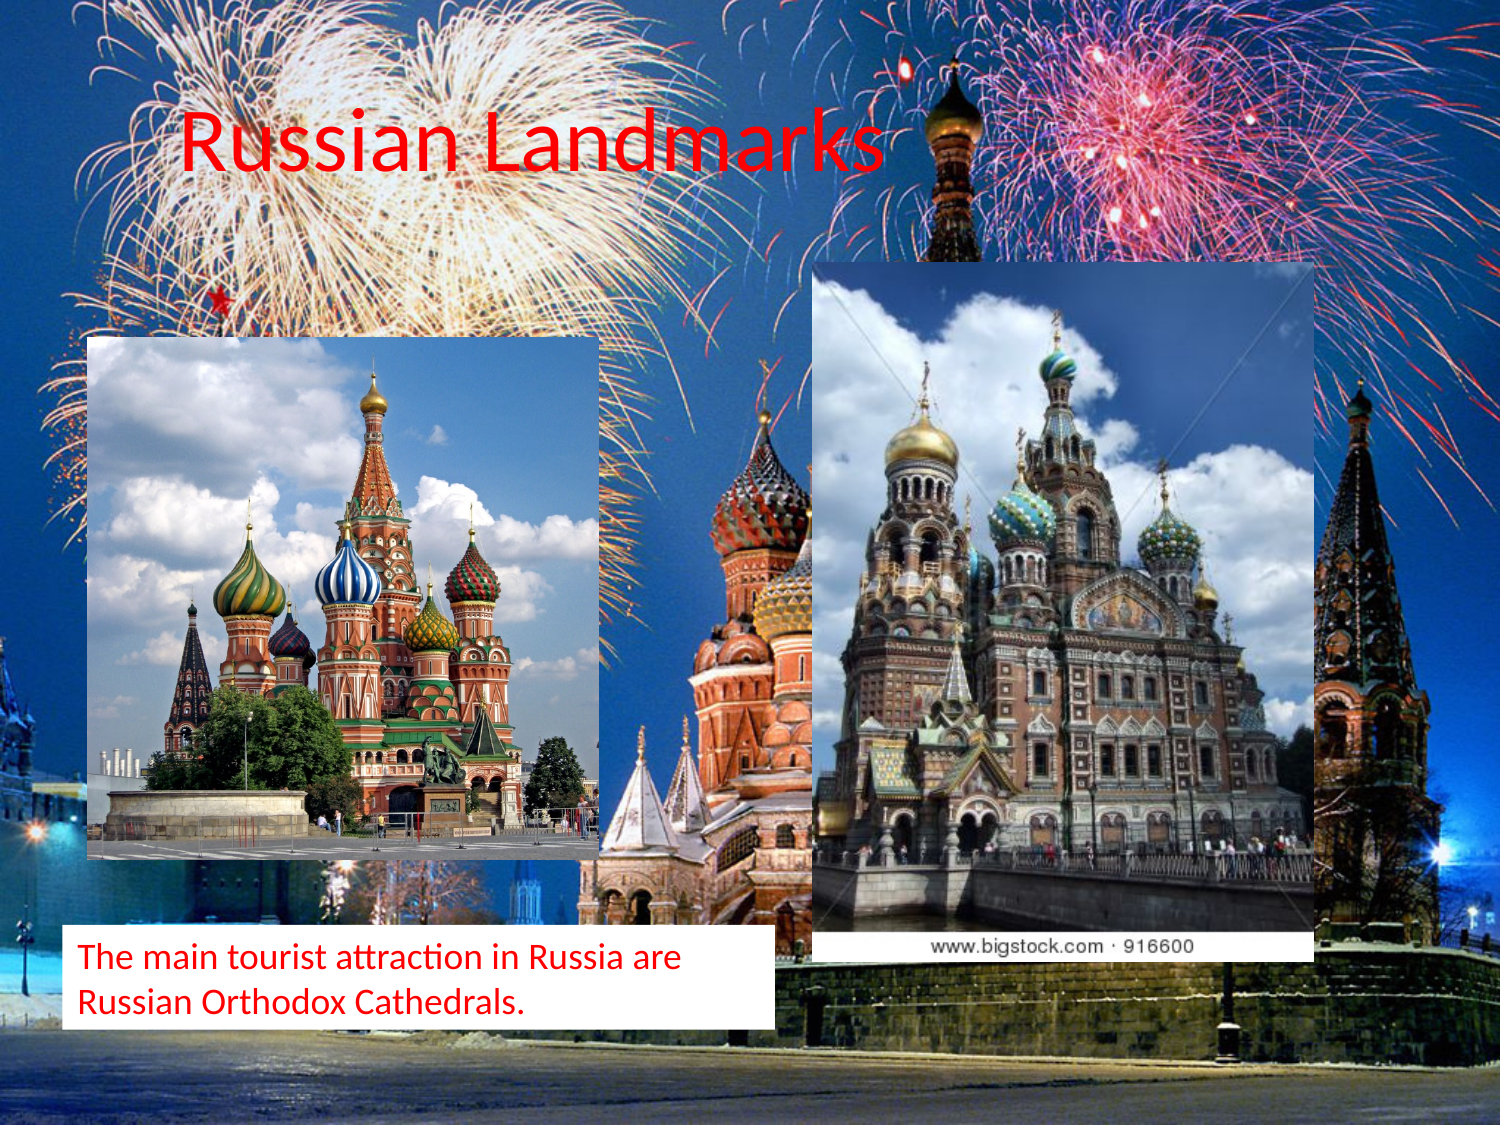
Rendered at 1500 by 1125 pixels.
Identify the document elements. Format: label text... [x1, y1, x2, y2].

title Russian Landmarks [24, 37, 1063, 233]
picture [0, 0, 1500, 1125]
text_box The main tourist attraction in Russia are Russian Orthodox Cathedrals. [62, 924, 775, 1030]
